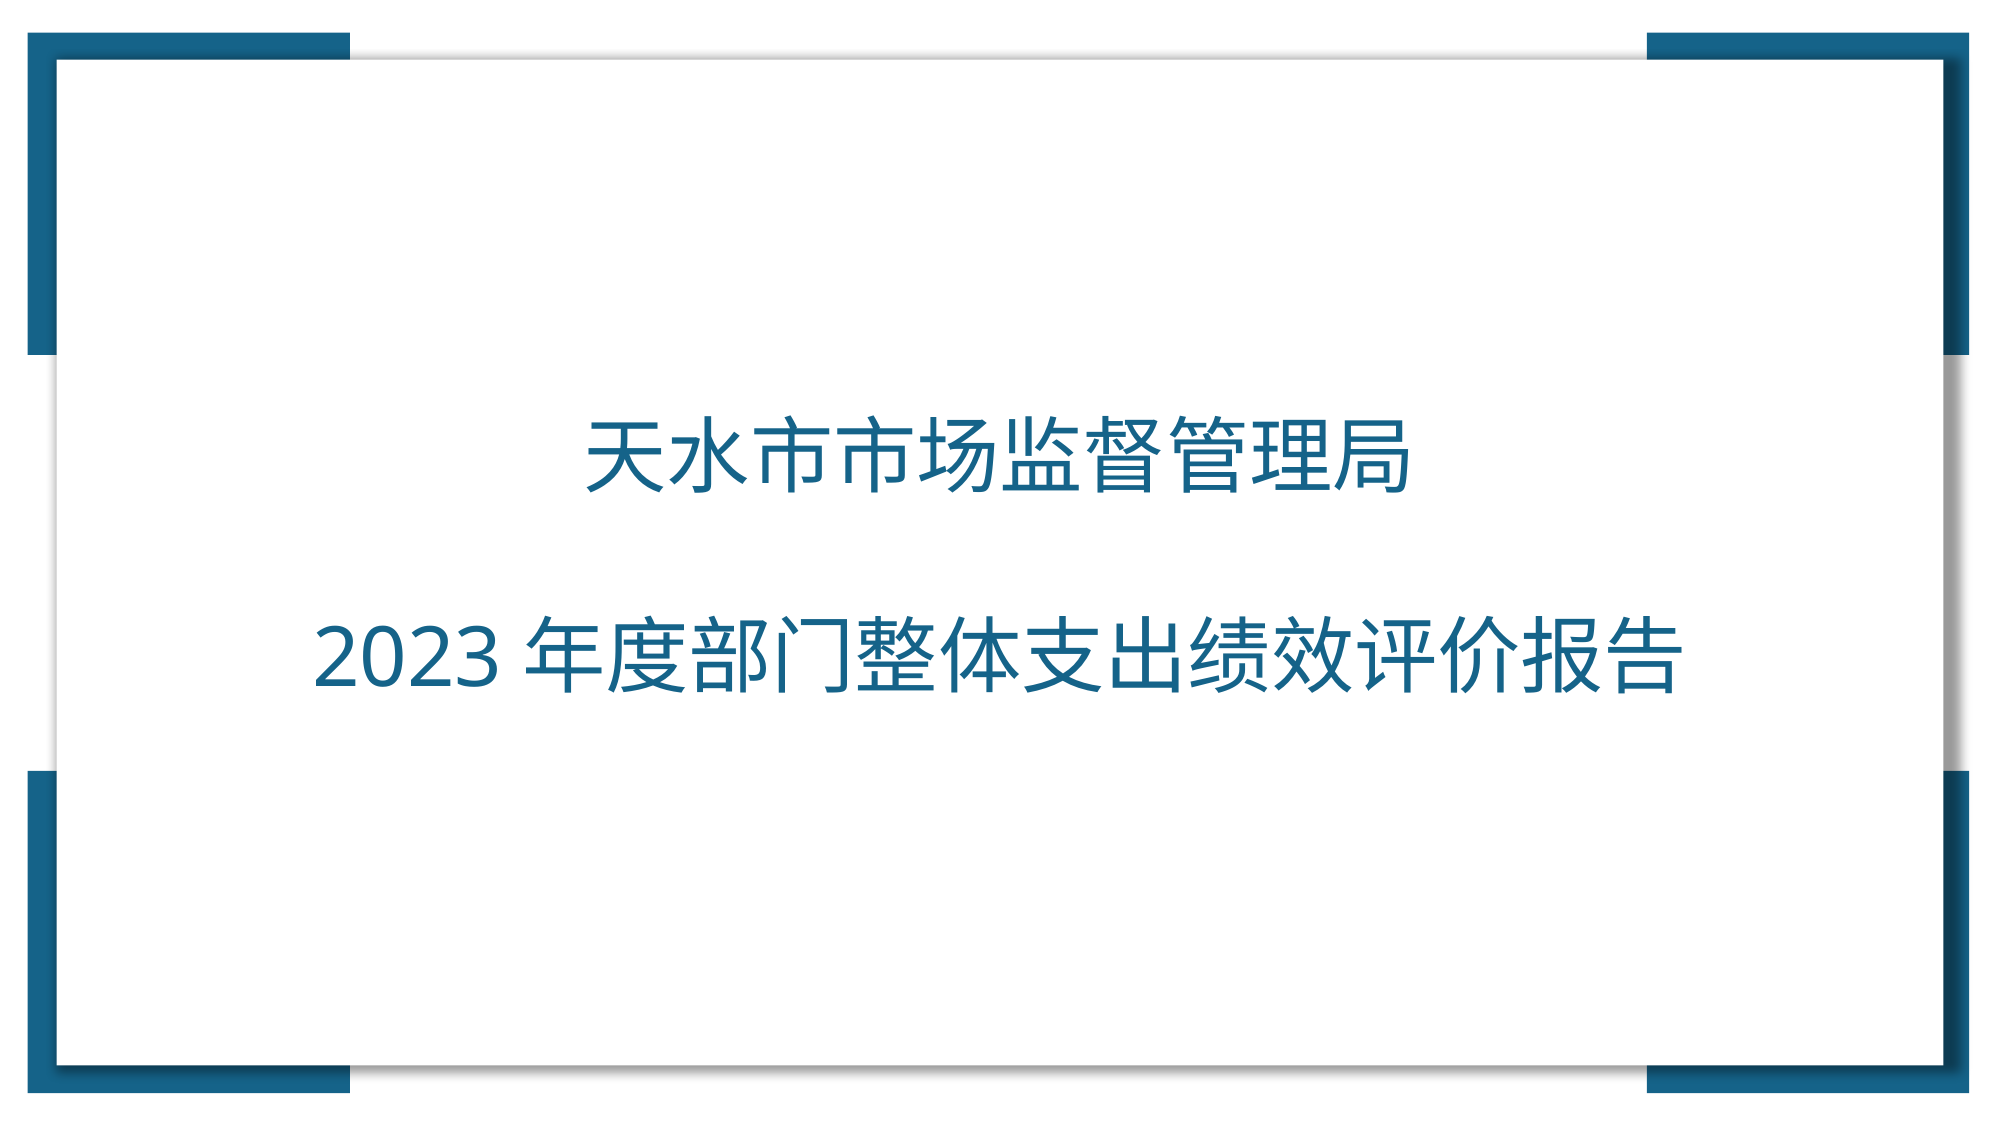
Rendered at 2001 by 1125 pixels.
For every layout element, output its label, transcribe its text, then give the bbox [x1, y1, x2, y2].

text_box 天水市市场监督管理局 2023年度部门整体支出绩效评价报告 [283, 295, 1716, 711]
